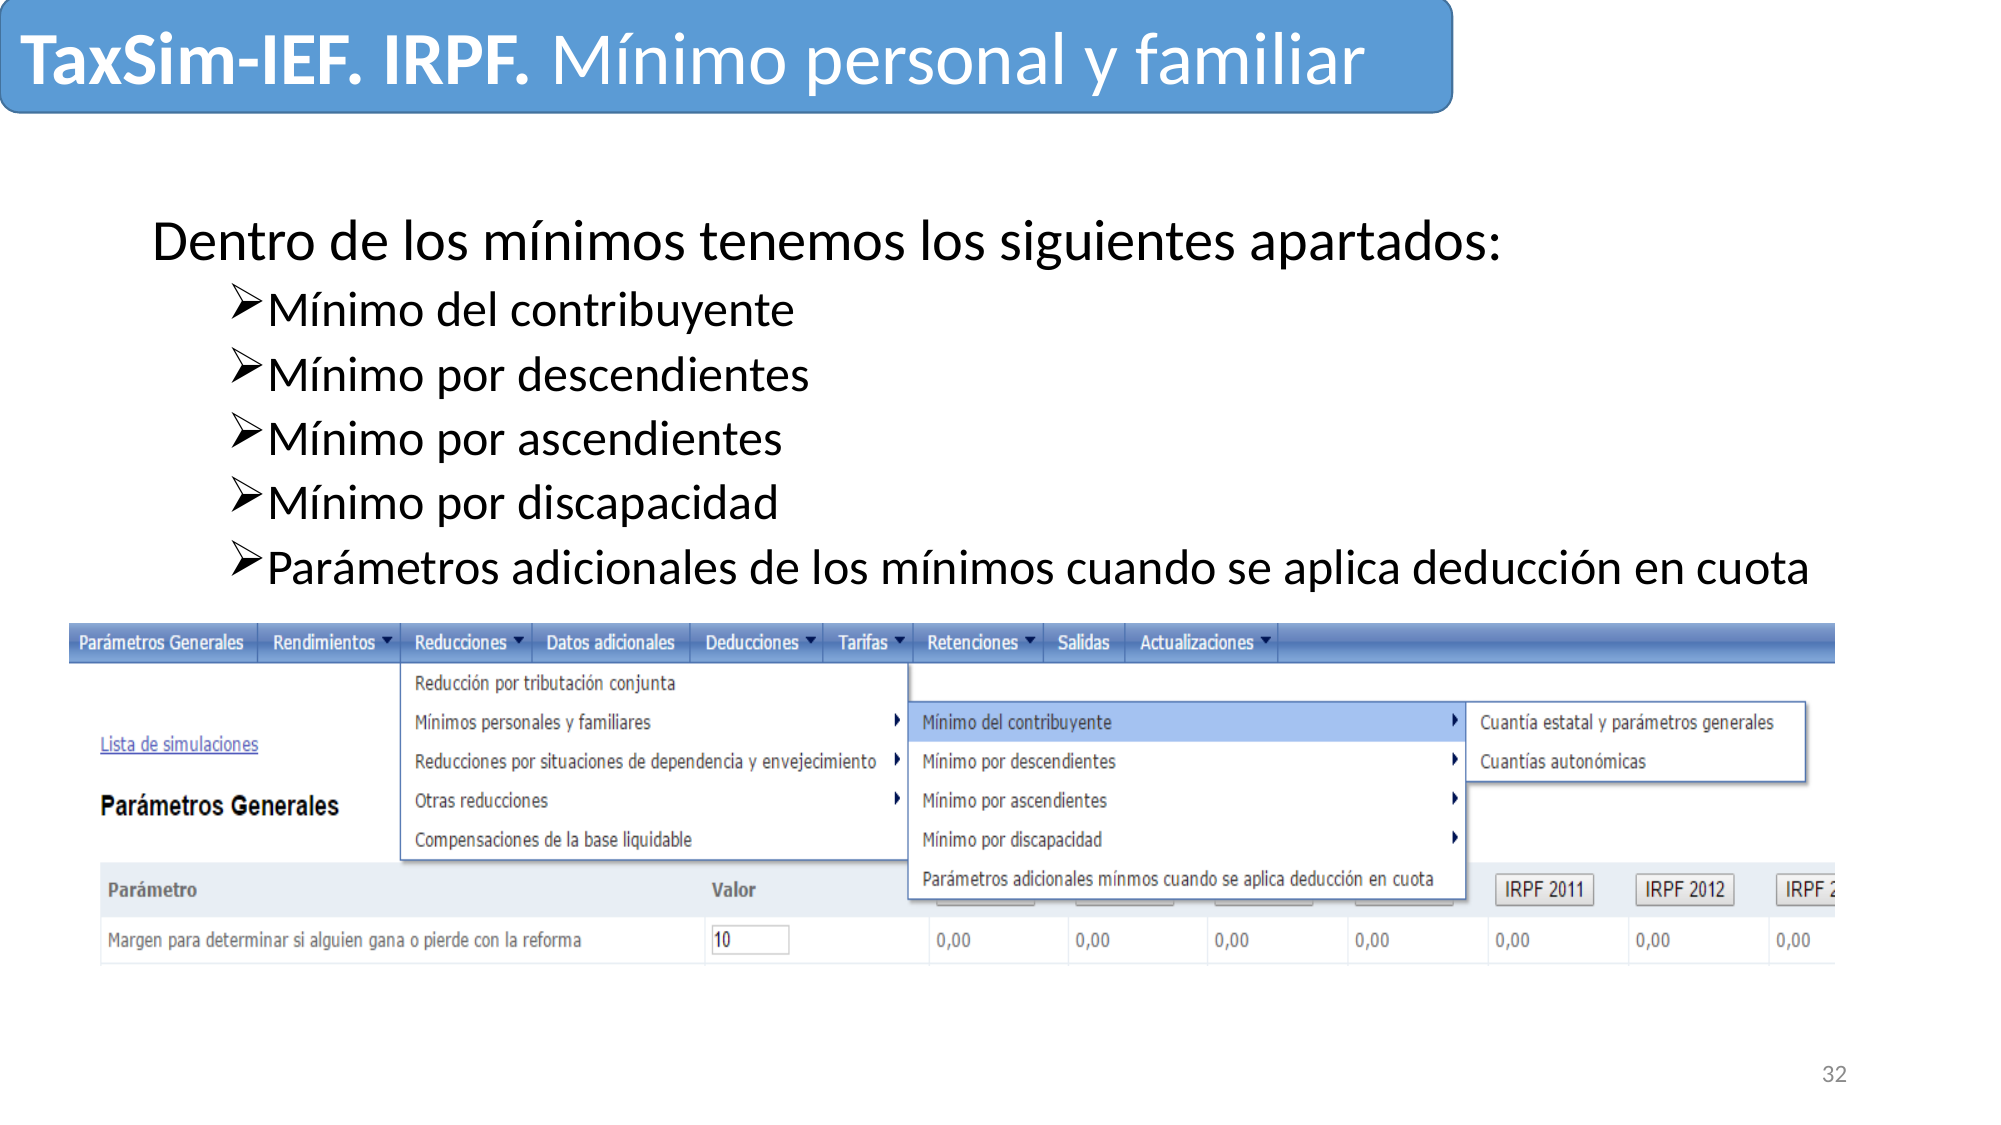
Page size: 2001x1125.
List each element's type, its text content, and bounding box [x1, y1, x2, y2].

list Dentro de los mínimos tenemos los siguientes apartados: Mínimo del contribuyente Mínimo por descendientes Mínimo por ascendientes Mínimo por discapacidad Parámetros adicionales de los mínimos cuando se aplica deducción en cuota [137, 202, 1863, 667]
picture [69, 623, 1835, 966]
slide_number 32 [1412, 1042, 1863, 1103]
text_box TaxSim-IEF. IRPF. Mínimo personal y familiar [0, 0, 1454, 114]
